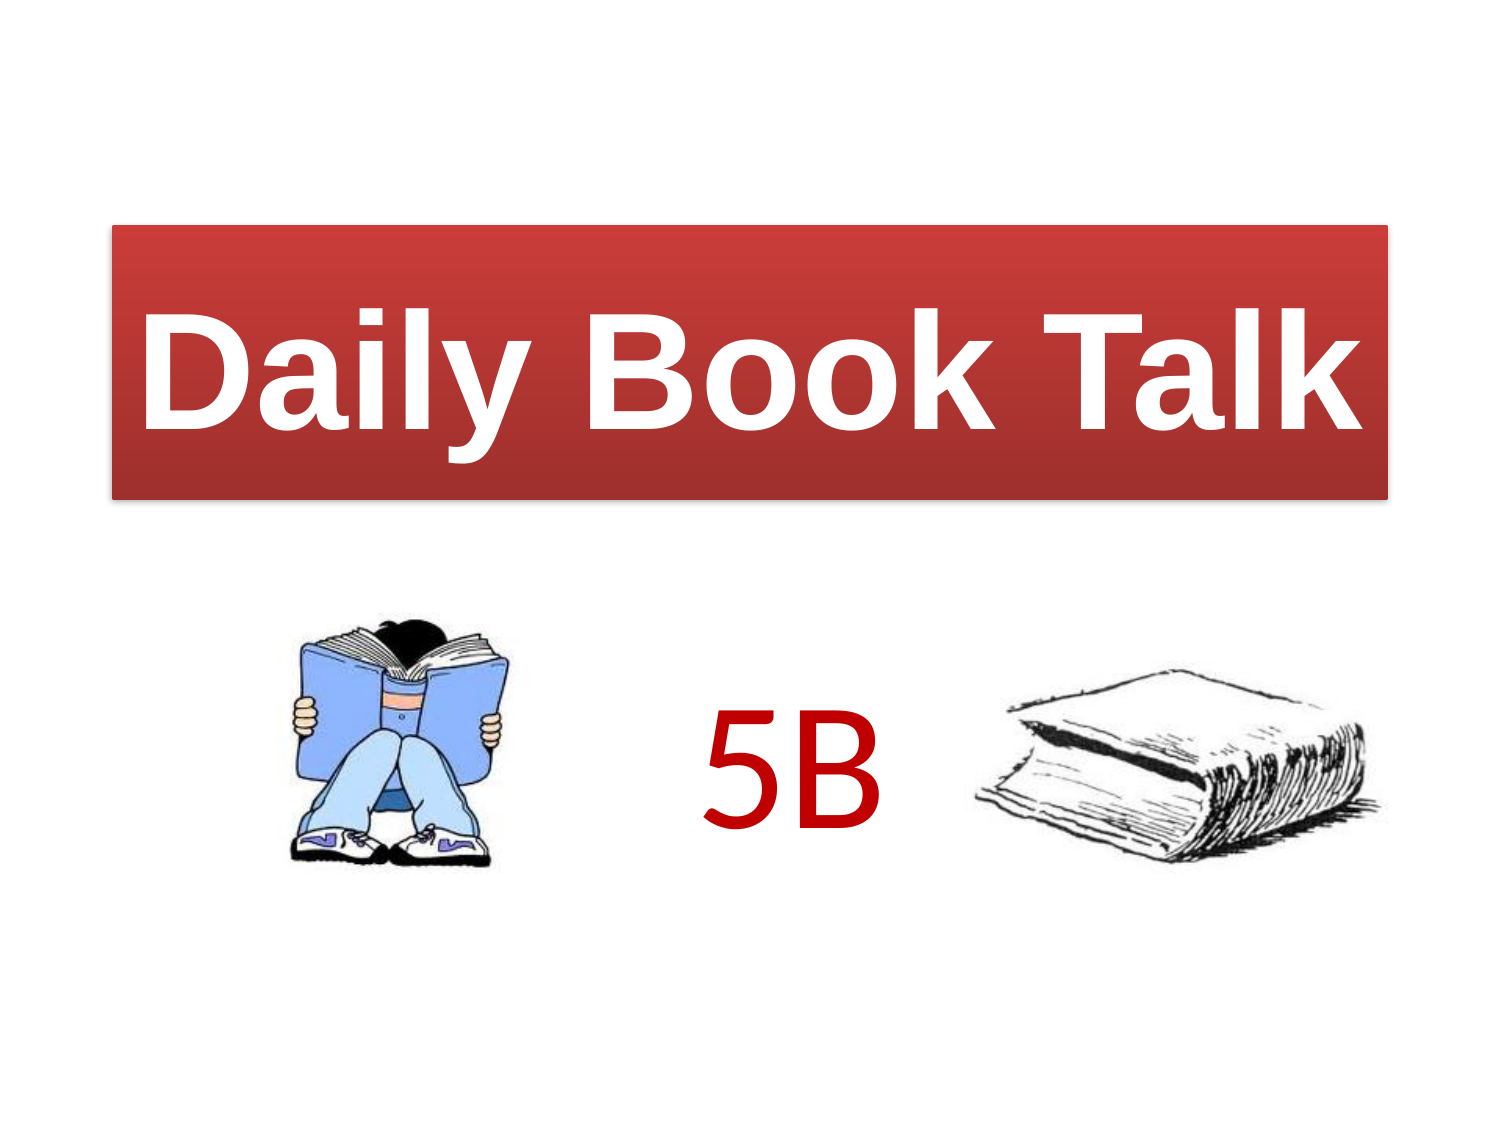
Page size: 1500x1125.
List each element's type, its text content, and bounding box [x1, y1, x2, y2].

picture [963, 660, 1391, 874]
subtitle 5B [225, 637, 1275, 925]
picture [227, 612, 576, 874]
title Daily Book Talk [112, 224, 1388, 500]
